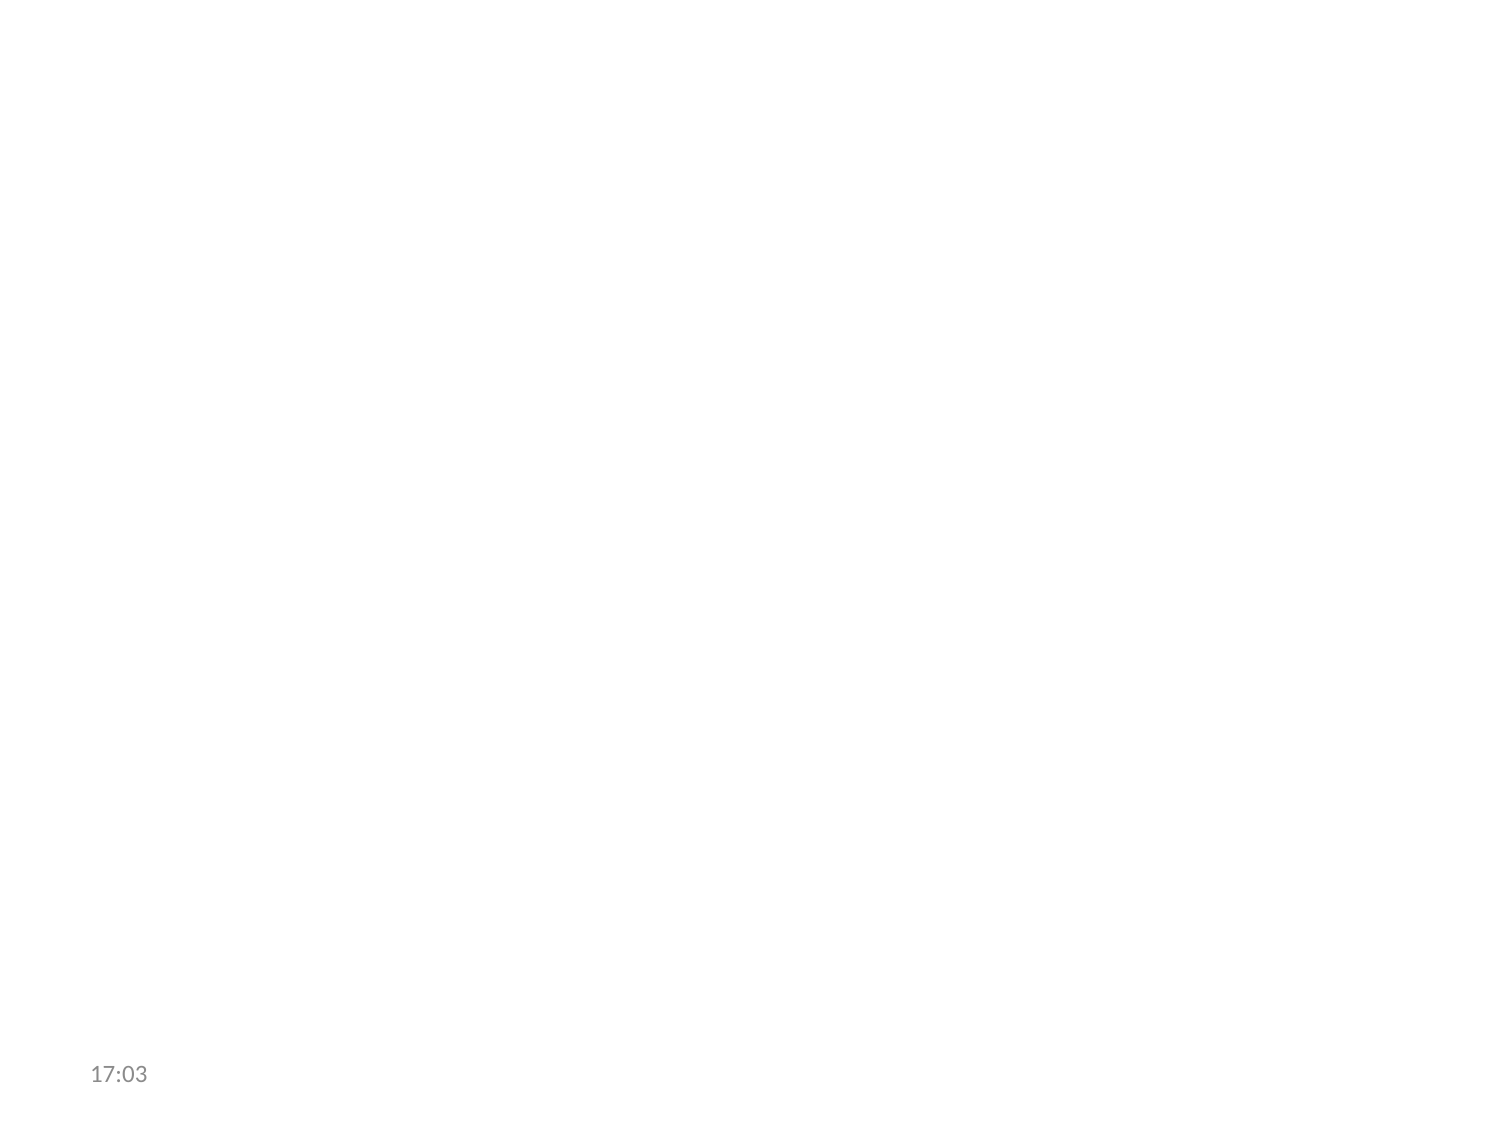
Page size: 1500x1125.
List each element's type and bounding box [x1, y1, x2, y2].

slide_number [75, 1042, 425, 1103]
